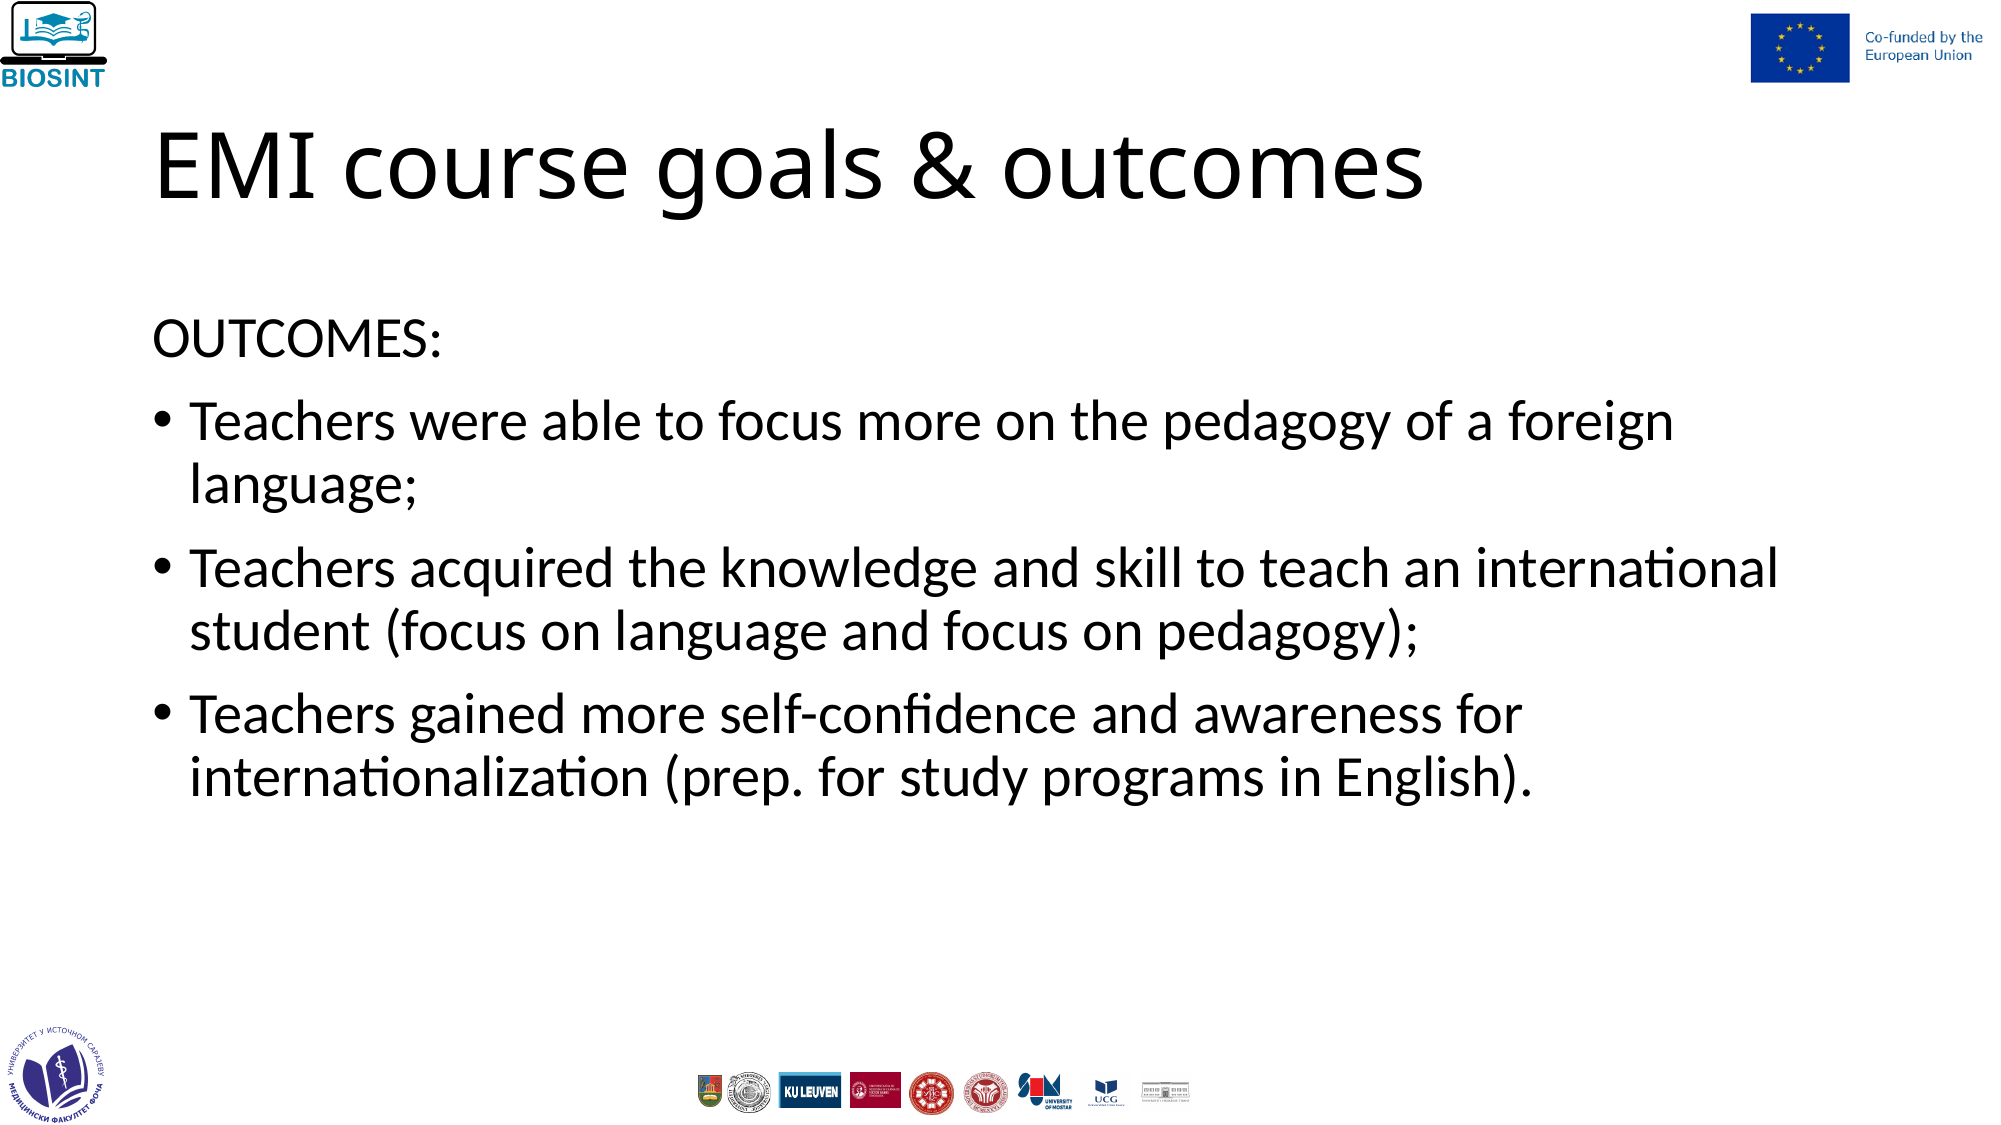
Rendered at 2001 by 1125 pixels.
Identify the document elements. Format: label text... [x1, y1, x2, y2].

picture [0, 1, 107, 87]
list OUTCOMES: Teachers were able to focus more on the pedagogy of a foreign language; Teachers acquired the knowledge and skill to teach an international student (focus on language and focus on pedagogy); Teachers gained more self-confidence and awareness for internationalization (prep. for study programs in English). [137, 299, 1863, 1125]
picture [77, 79, 83, 87]
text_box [698, 1072, 1196, 1125]
picture [32, 72, 40, 83]
picture [3, 1024, 107, 1125]
picture [1746, 1, 2000, 90]
title EMI course goals & outcomes [137, 59, 1863, 278]
